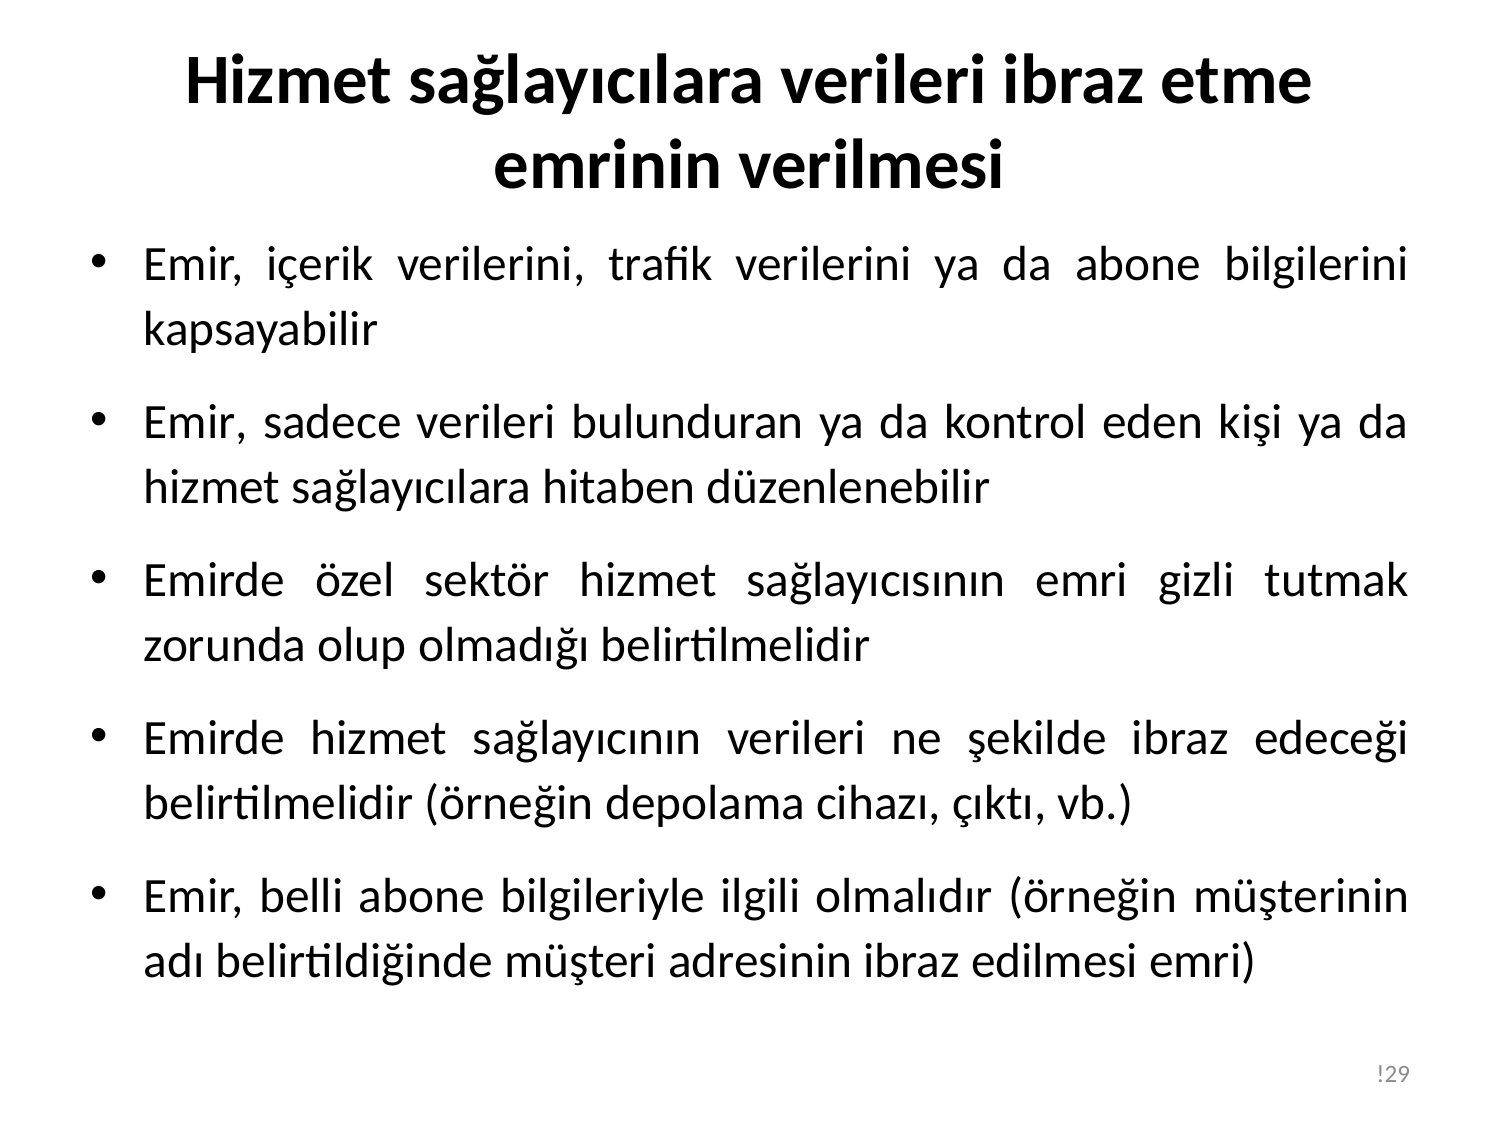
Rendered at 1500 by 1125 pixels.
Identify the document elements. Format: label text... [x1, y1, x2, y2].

title Hizmet sağlayıcılara verileri ibraz etme emrinin verilmesi [75, 25, 1425, 133]
slide_number !29 [1074, 1042, 1425, 1103]
list Emir, içerik verilerini, trafik verilerini ya da abone bilgilerini kapsayabilir Emir, sadece verileri bulunduran ya da kontrol eden kişi ya da hizmet sağlayıcılara hitaben düzenlenebilir Emirde özel sektör hizmet sağlayıcısının emri gizli tutmak zorunda olup olmadığı belirtilmelidir Emirde hizmet sağlayıcının verileri ne şekilde ibraz edeceği belirtilmelidir (örneğin depolama cihazı, çıktı, vb.) Emir, belli abone bilgileriyle ilgili olmalıdır (örneğin müşterinin adı belirtildiğinde müşteri adresinin ibraz edilmesi emri) [75, 217, 1425, 1046]
